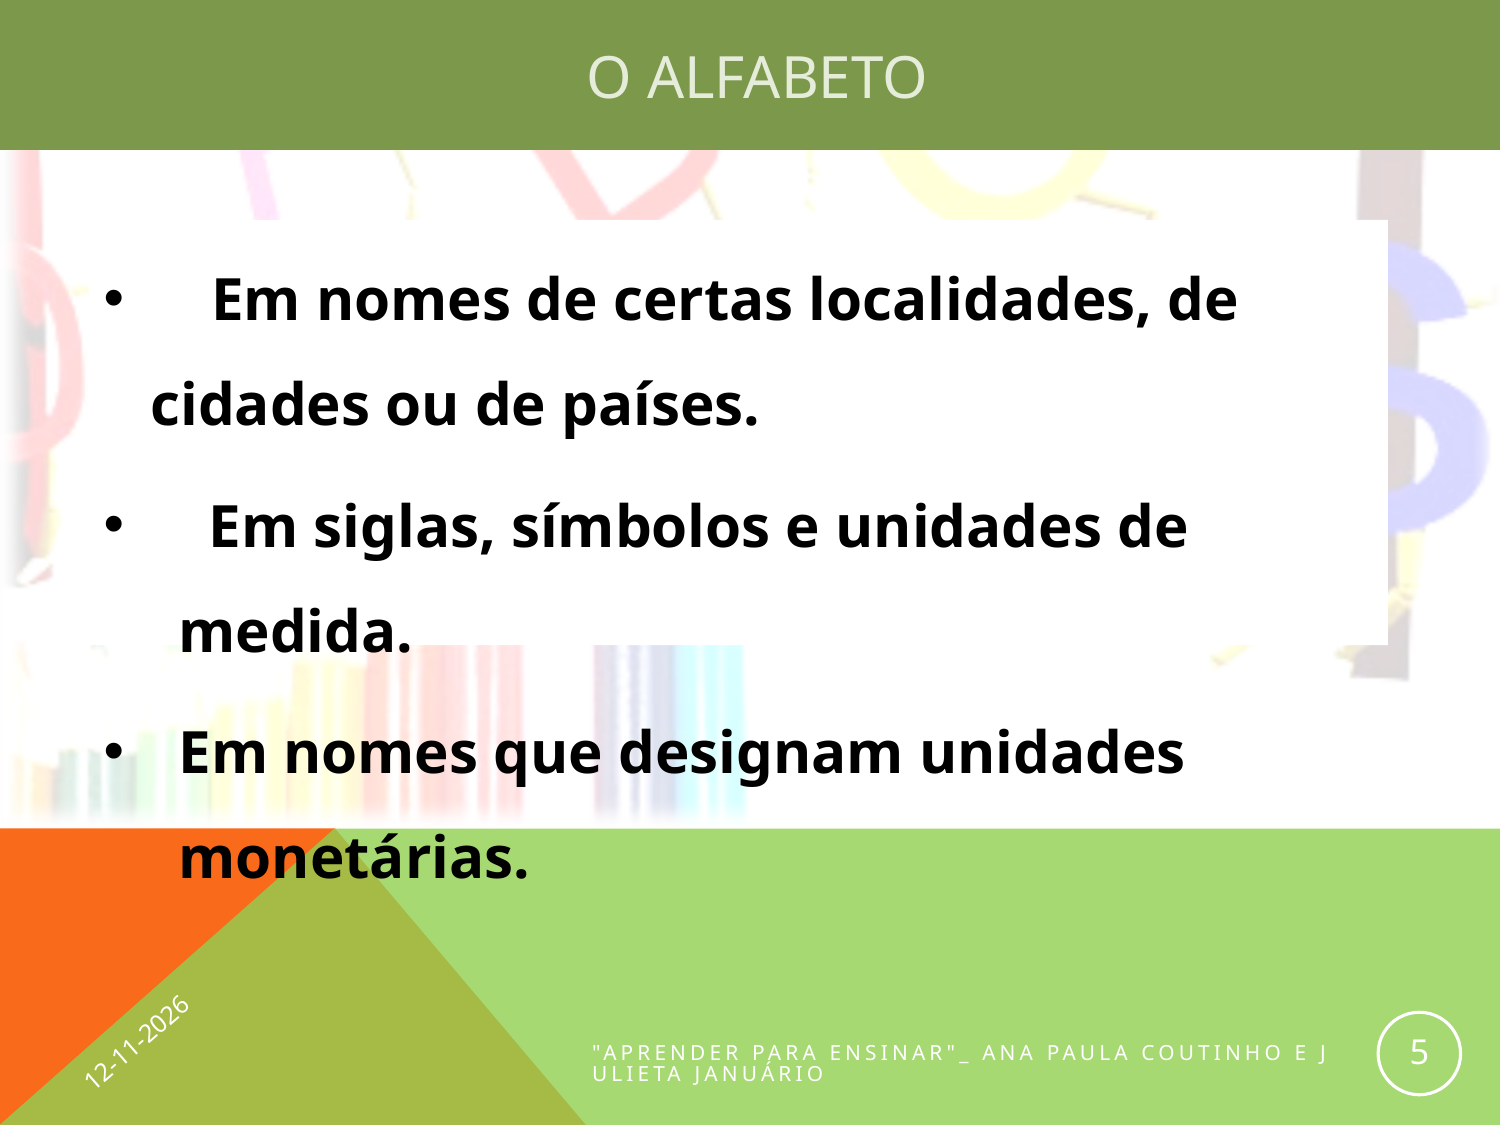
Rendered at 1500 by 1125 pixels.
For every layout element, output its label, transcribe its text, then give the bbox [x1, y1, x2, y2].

title O Alfabeto [0, 0, 1500, 150]
slide_number 5 [1376, 1010, 1463, 1097]
list Em nomes de certas localidades, de cidades ou de países. Em siglas, símbolos e unidades de medida. Em nomes que designam unidades monetárias. [88, 219, 1388, 646]
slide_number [65, 849, 357, 1109]
footer "Aprender para ensinar"_ Ana Paula Coutinho e Julieta Januário [577, 1031, 1352, 1076]
